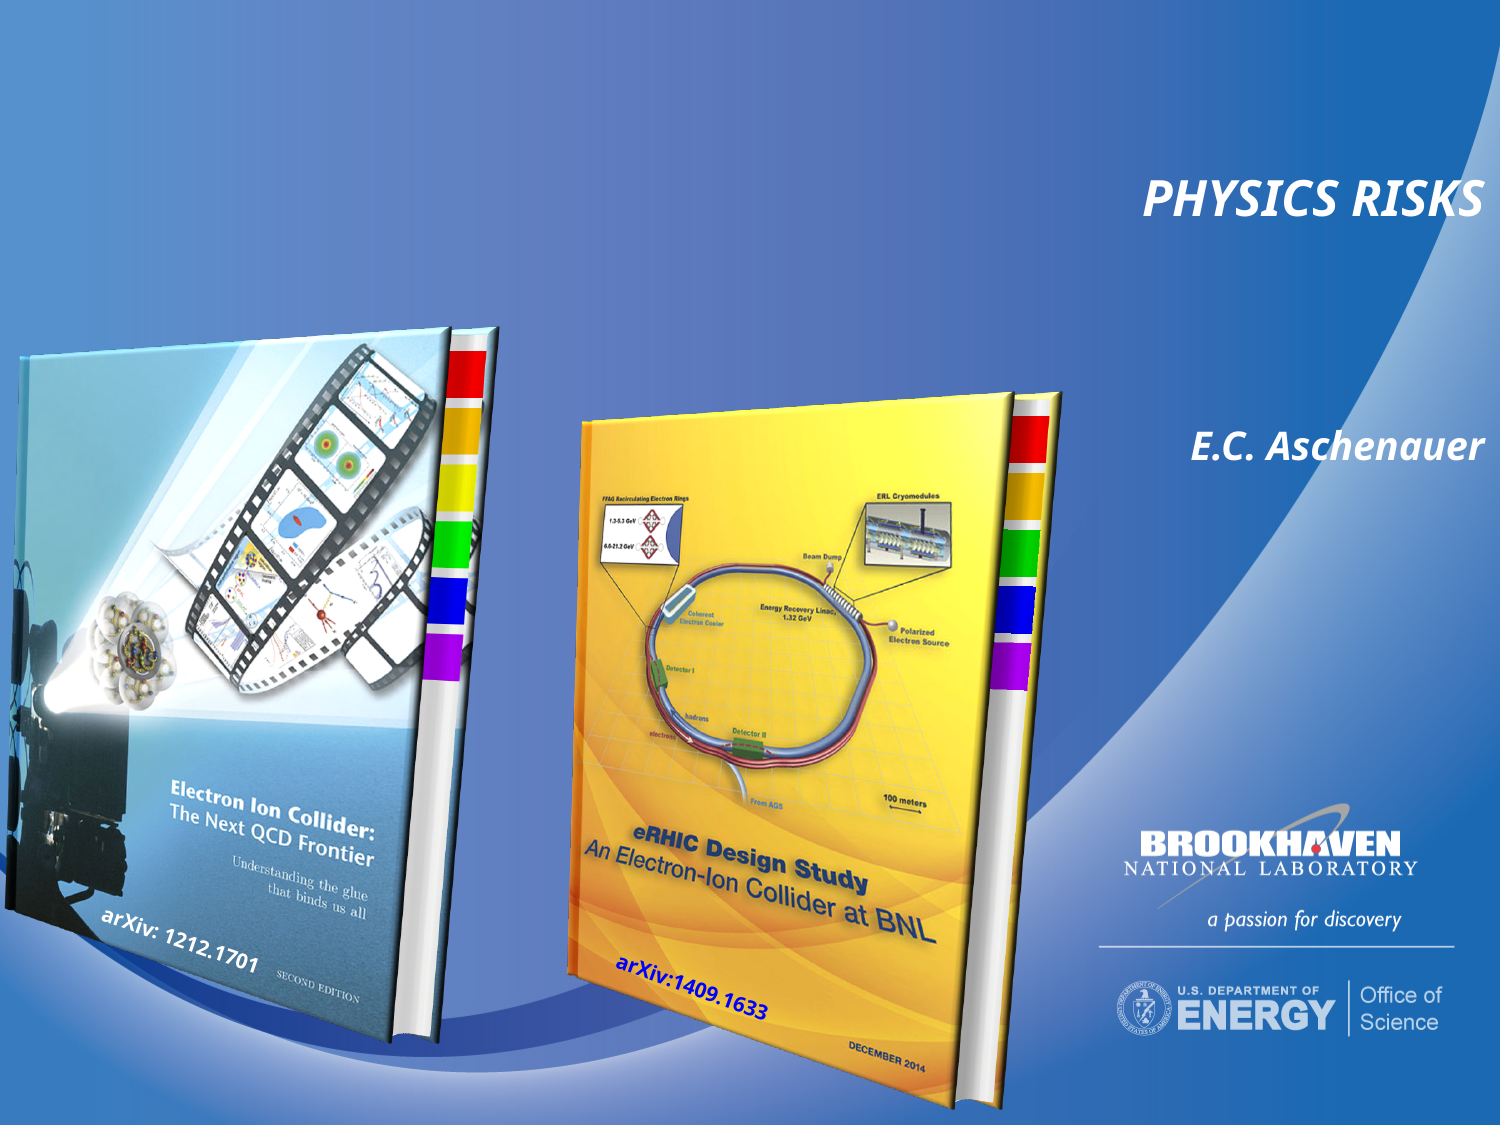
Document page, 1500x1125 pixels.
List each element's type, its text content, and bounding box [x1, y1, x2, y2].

title Physics riskS [147, 90, 1500, 234]
subtitle E.C. Aschenauer [504, 357, 1500, 521]
picture [0, 0, 1500, 1125]
